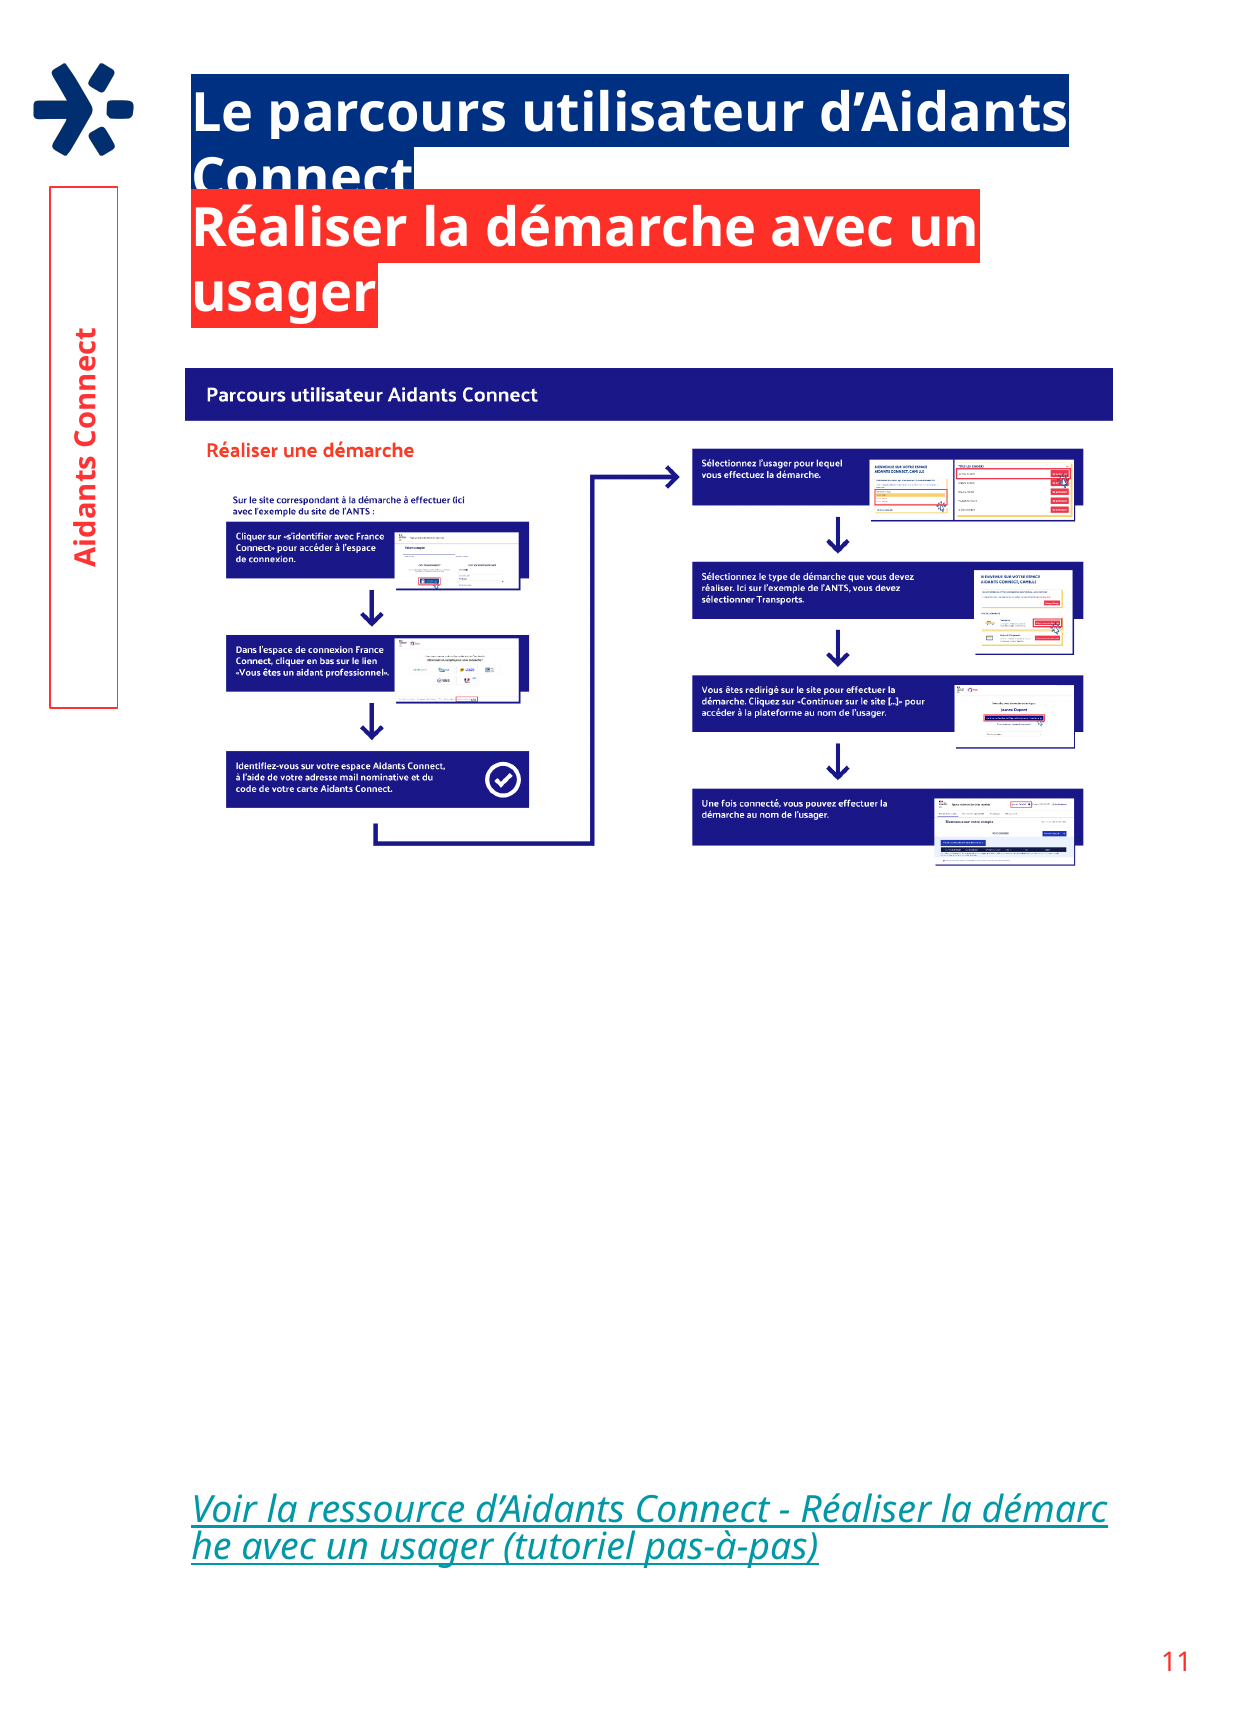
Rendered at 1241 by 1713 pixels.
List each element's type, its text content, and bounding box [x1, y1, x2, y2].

text_box Voir la ressource d’Aidants Connect - Réaliser la démarche avec un usager (tutoriel pas-à-pas) [185, 1479, 1115, 1542]
text_box Réaliser la démarche avec un usager [185, 187, 1115, 329]
text_box Aidants Connect [49, 187, 118, 709]
picture [185, 367, 1113, 890]
picture [32, 61, 135, 157]
slide_number ‹#› [1136, 1621, 1211, 1705]
text_box Le parcours utilisateur d’Aidants Connect [185, 71, 1241, 213]
